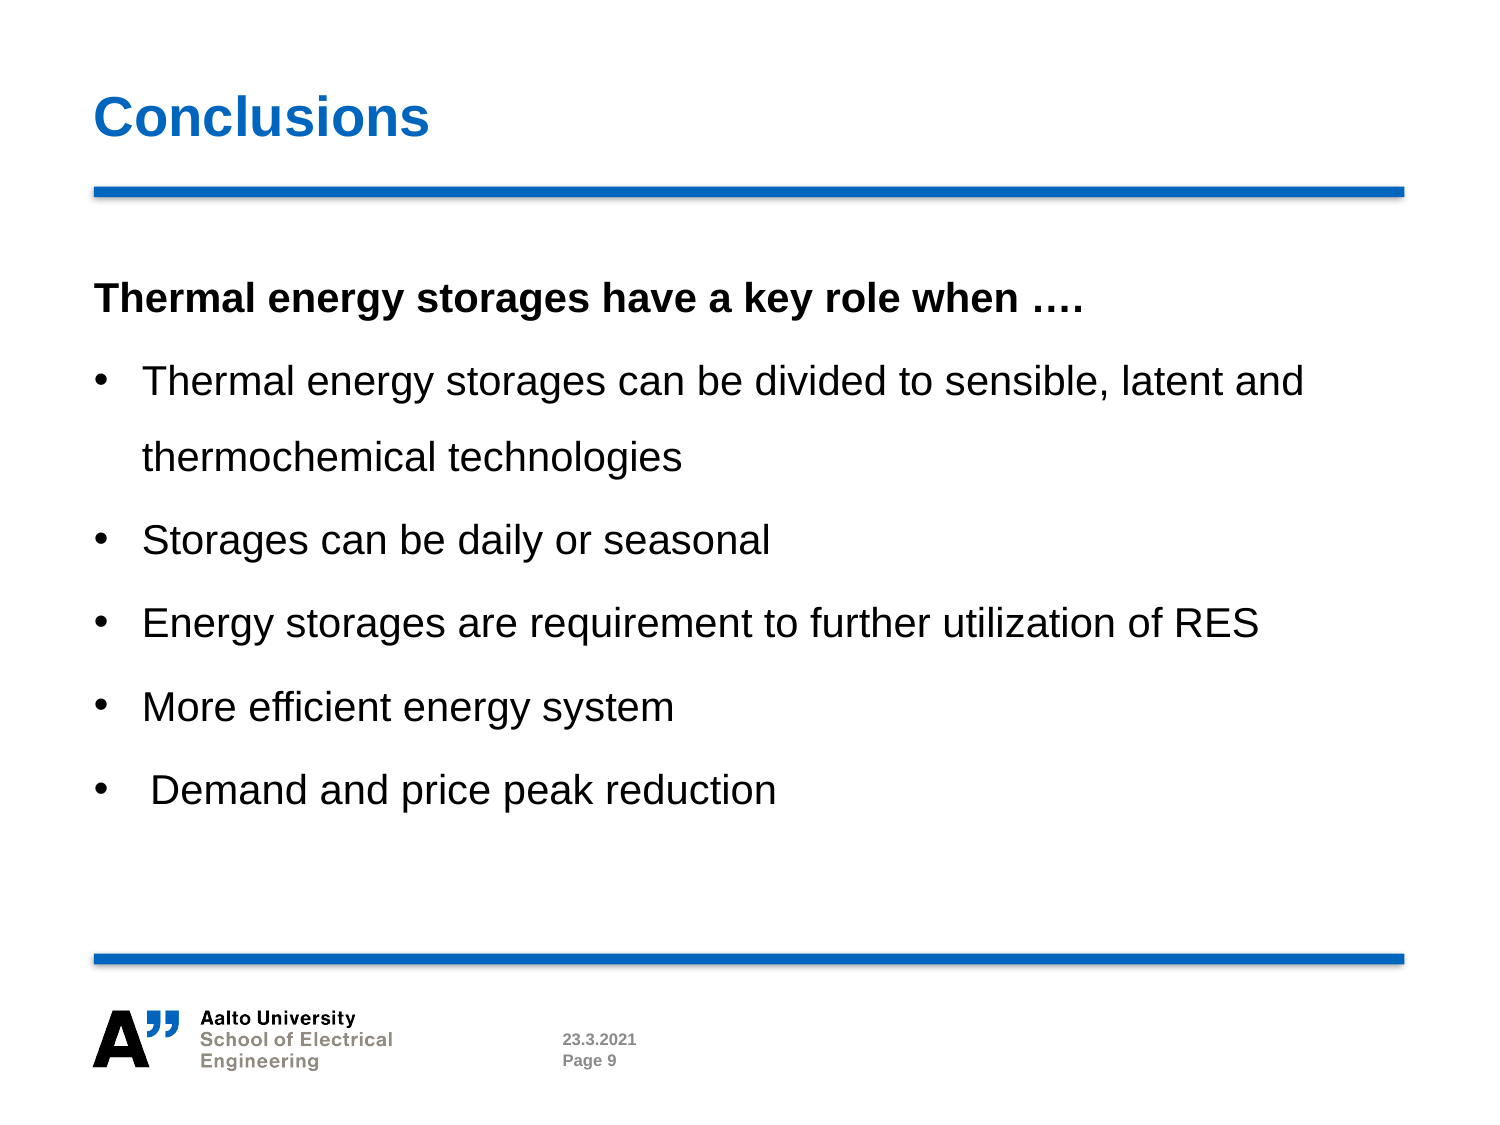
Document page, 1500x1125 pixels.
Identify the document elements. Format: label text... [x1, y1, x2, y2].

slide_number Page 9 [562, 1050, 816, 1071]
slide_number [562, 1029, 816, 1050]
title Conclusions [93, 80, 1369, 228]
picture [35, 953, 449, 1125]
list Thermal energy storages have a key role when …. Thermal energy storages can be divided to sensible, latent and thermochemical technologies Storages can be daily or seasonal Energy storages are requirement to further utilization of RES More efficient energy system Demand and price peak reduction [93, 245, 1429, 925]
